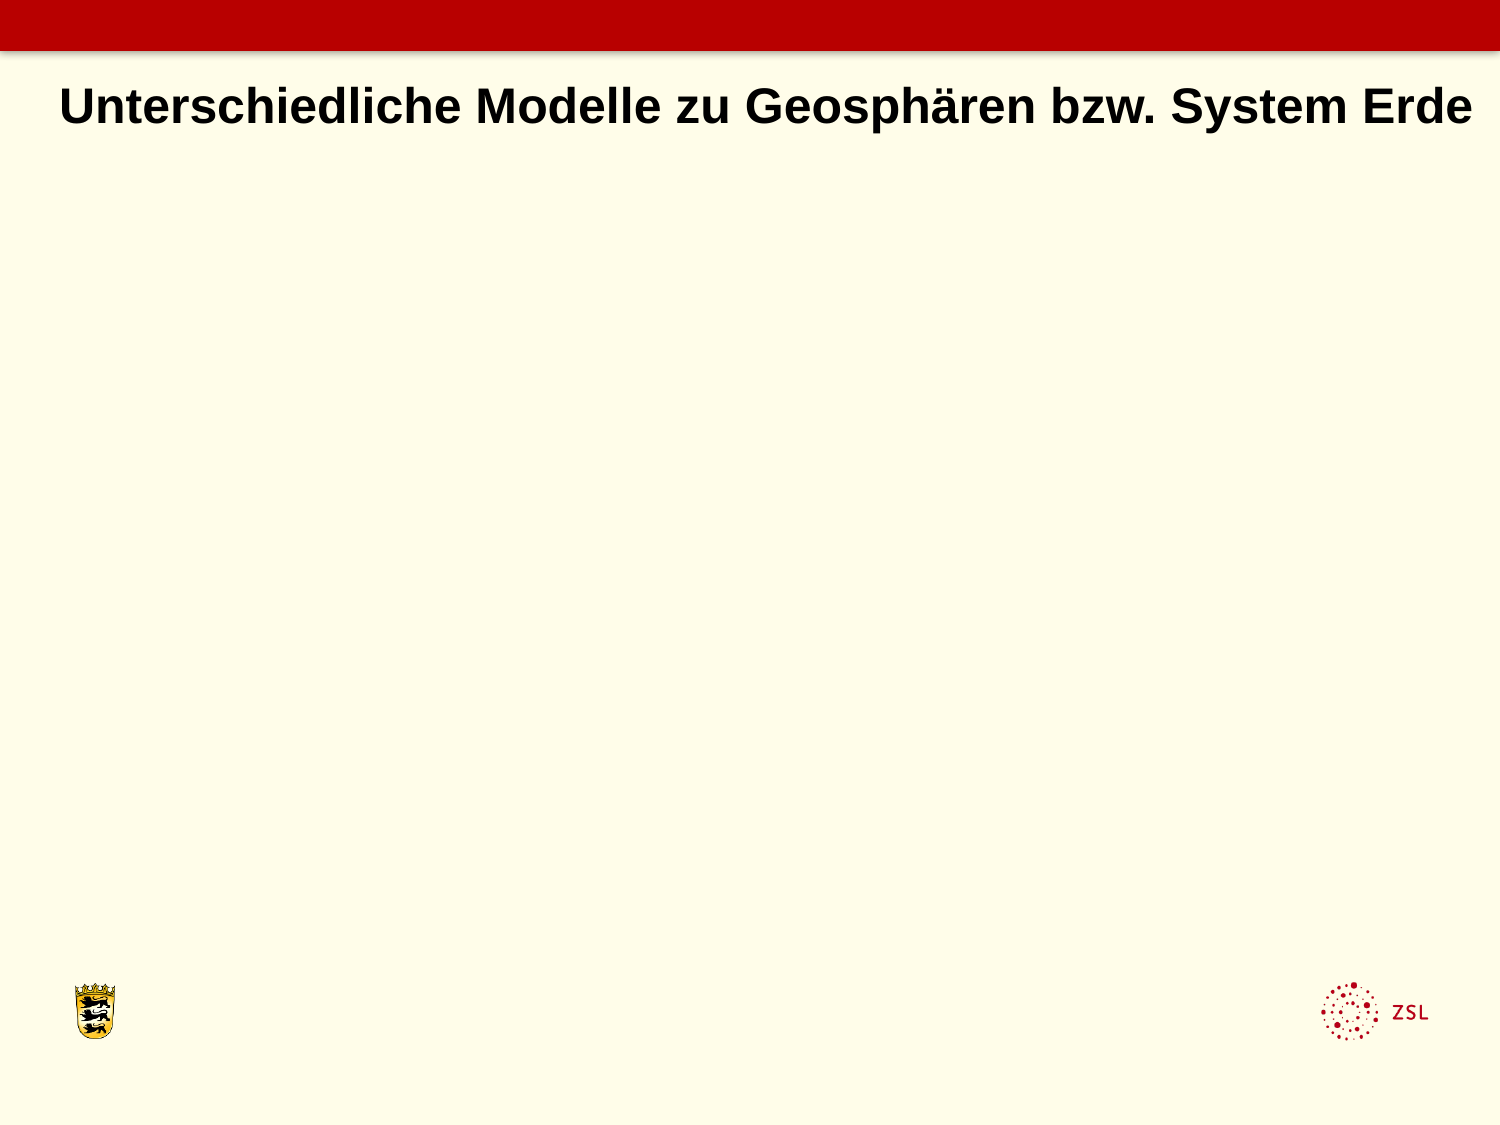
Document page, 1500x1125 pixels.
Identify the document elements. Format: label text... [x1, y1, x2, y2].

picture [1320, 981, 1429, 1041]
picture [73, 981, 117, 1041]
text_box Unterschiedliche Modelle zu Geosphären bzw. System Erde [44, 66, 1490, 202]
